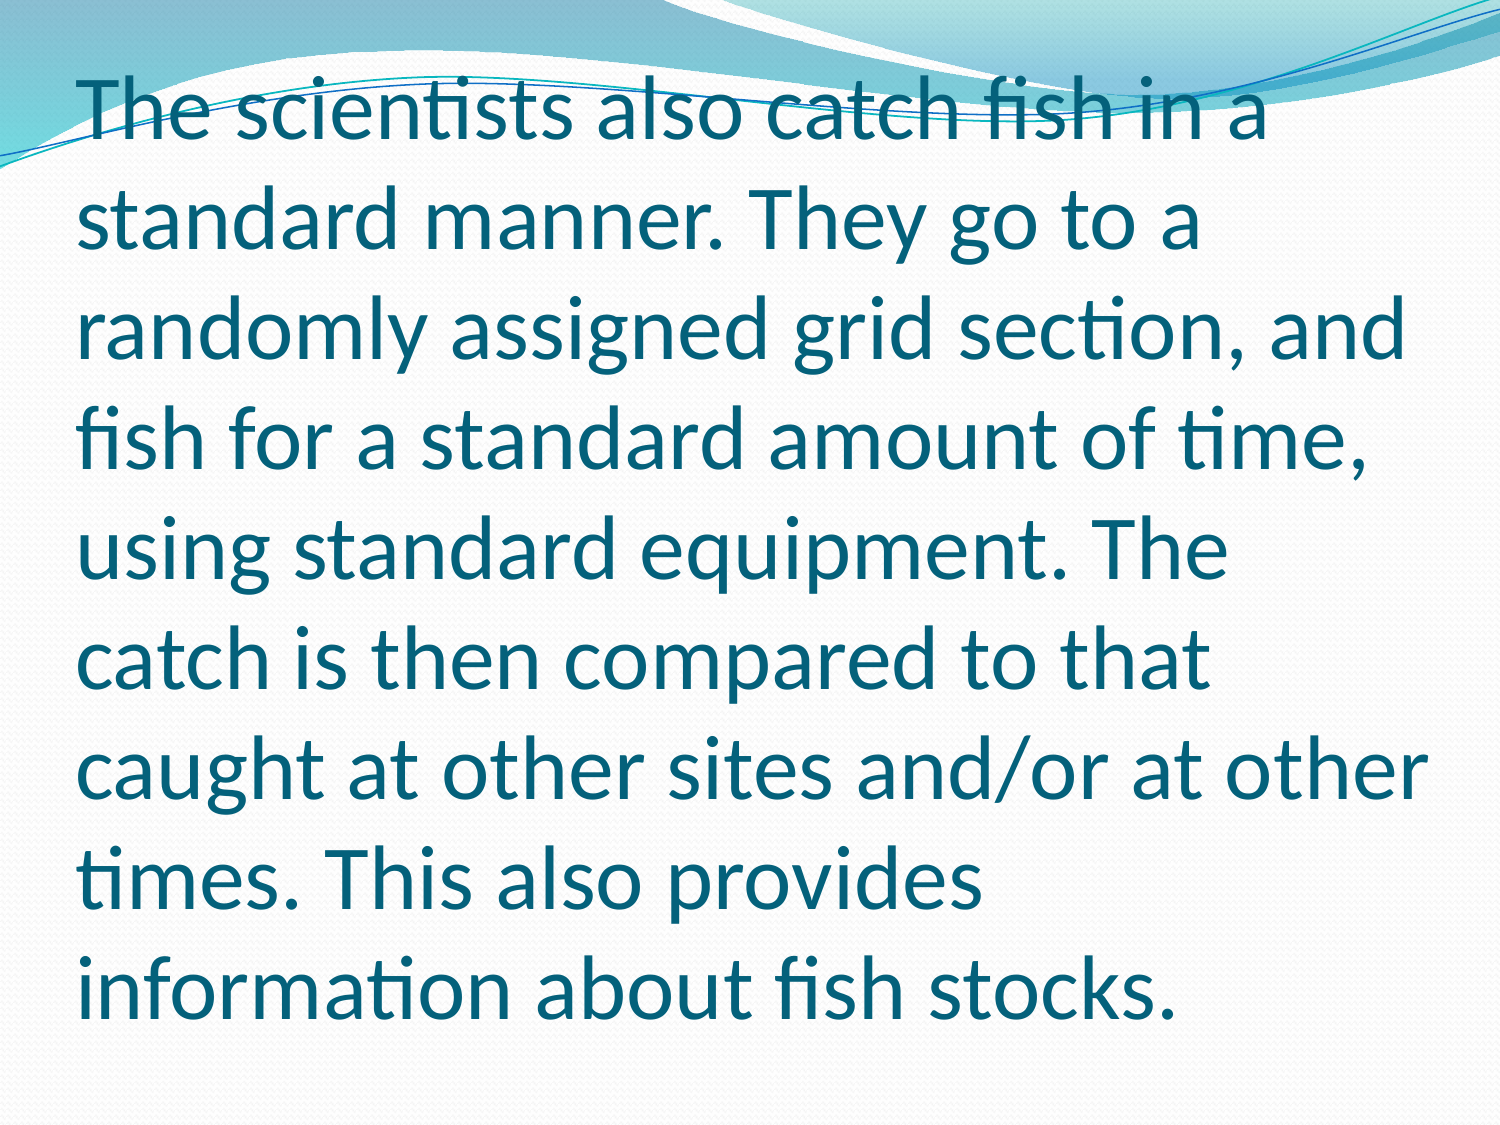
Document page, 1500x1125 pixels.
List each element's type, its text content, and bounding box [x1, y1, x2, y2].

title The scientists also catch fish in a standard manner. They go to a randomly assigned grid section, and fish for a standard amount of time, using standard equipment. The catch is then compared to that caught at other sites and/or at other times. This also provides information about fish stocks. [75, 115, 1438, 1038]
